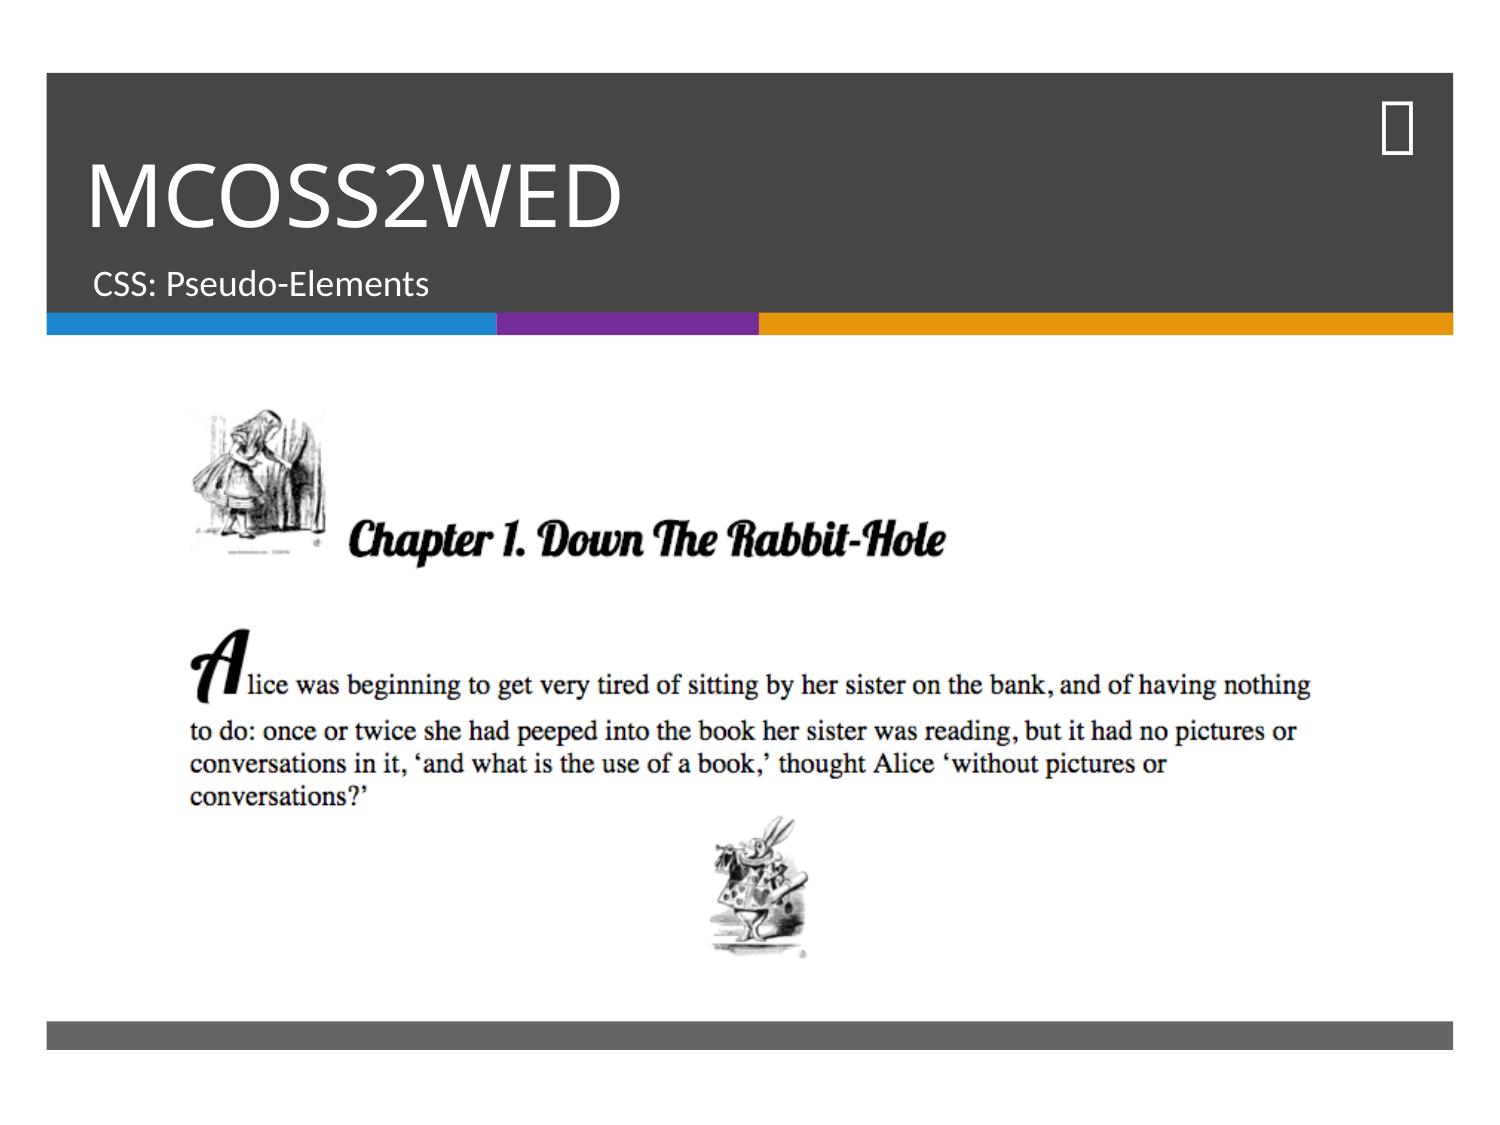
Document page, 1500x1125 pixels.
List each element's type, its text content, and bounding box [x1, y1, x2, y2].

picture [189, 396, 1325, 966]
subtitle CSS: Pseudo-Elements [78, 251, 1351, 331]
title MCOSS2WED [69, 73, 1351, 253]
